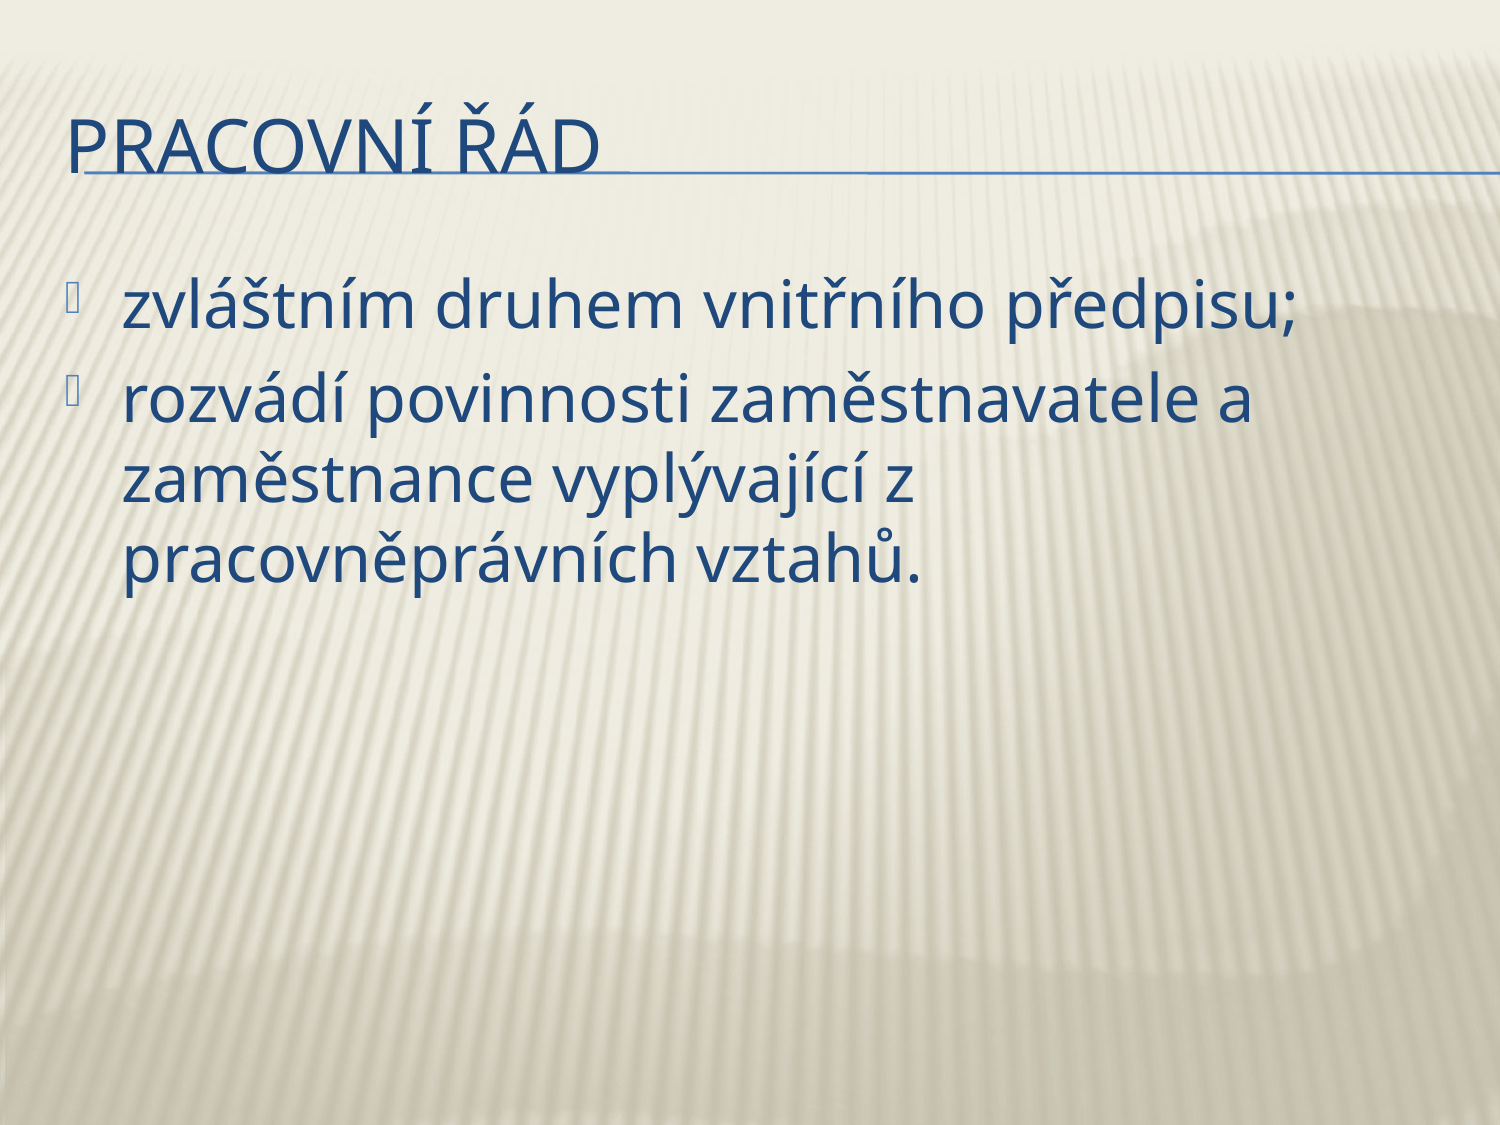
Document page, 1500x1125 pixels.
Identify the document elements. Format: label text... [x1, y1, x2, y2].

list zvláštním druhem vnitřního předpisu; rozvádí povinnosti zaměstnavatele a zaměstnance vyplývající z pracovněprávních vztahů. [50, 254, 1475, 998]
title Pracovní řád [50, 75, 1475, 213]
